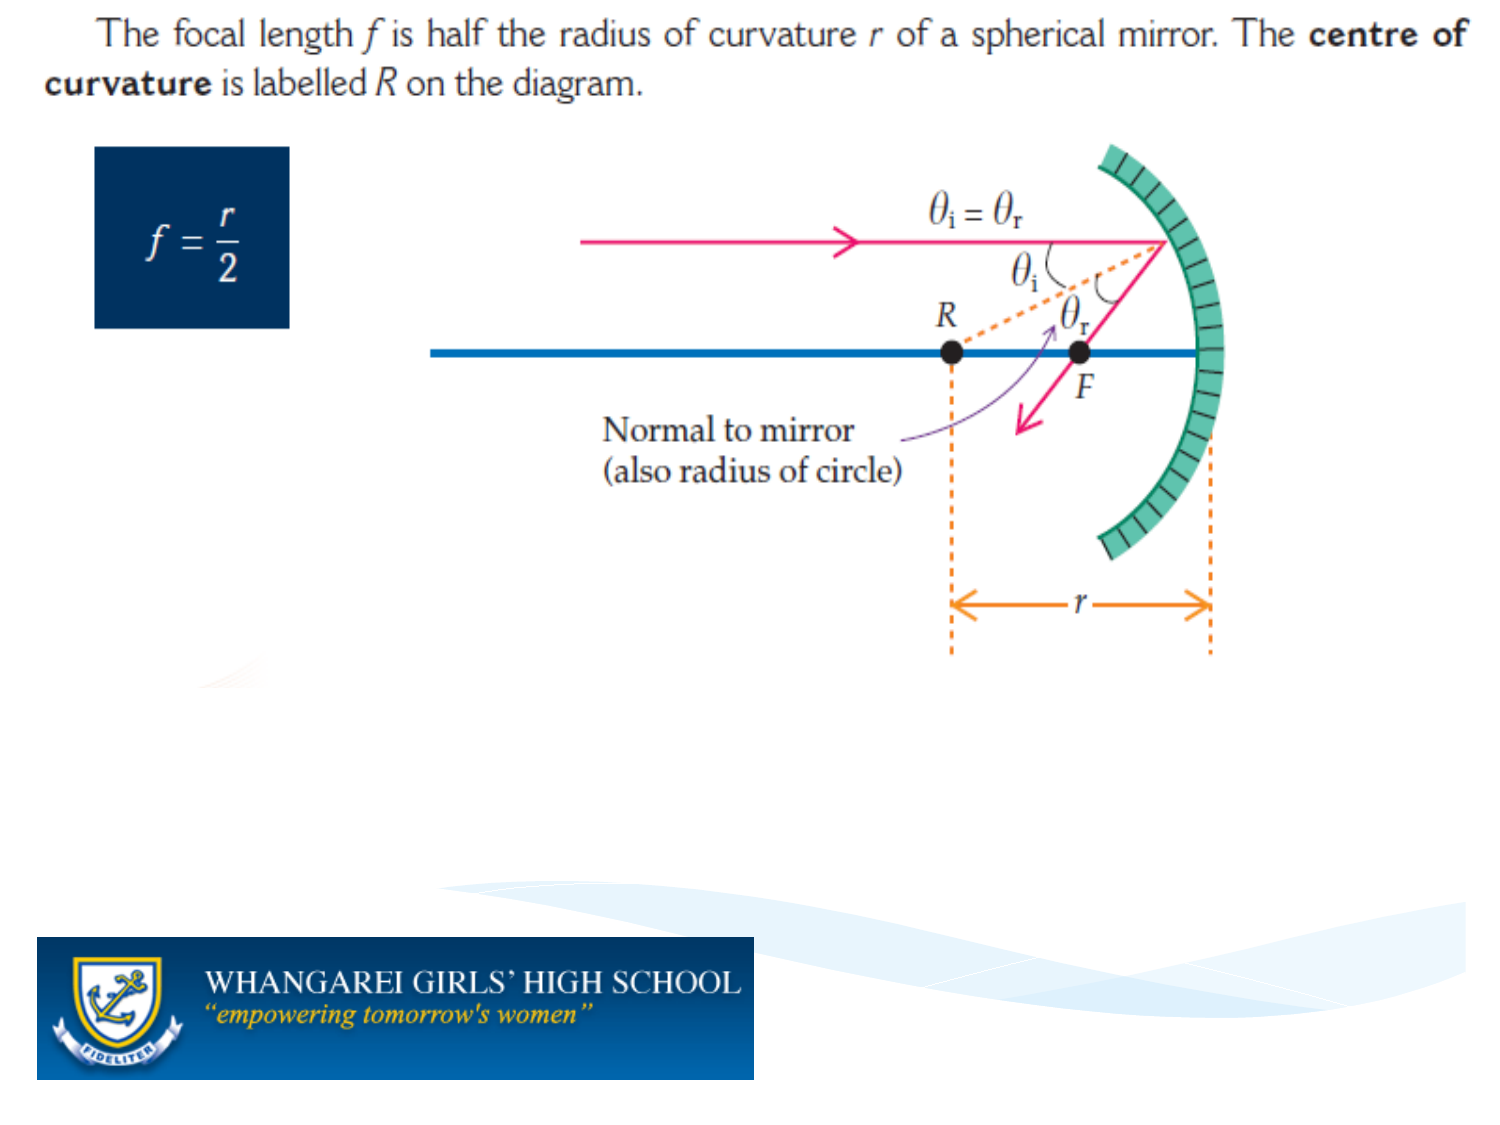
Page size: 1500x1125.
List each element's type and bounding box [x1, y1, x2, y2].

picture [37, 937, 754, 1080]
picture [28, 0, 1500, 688]
